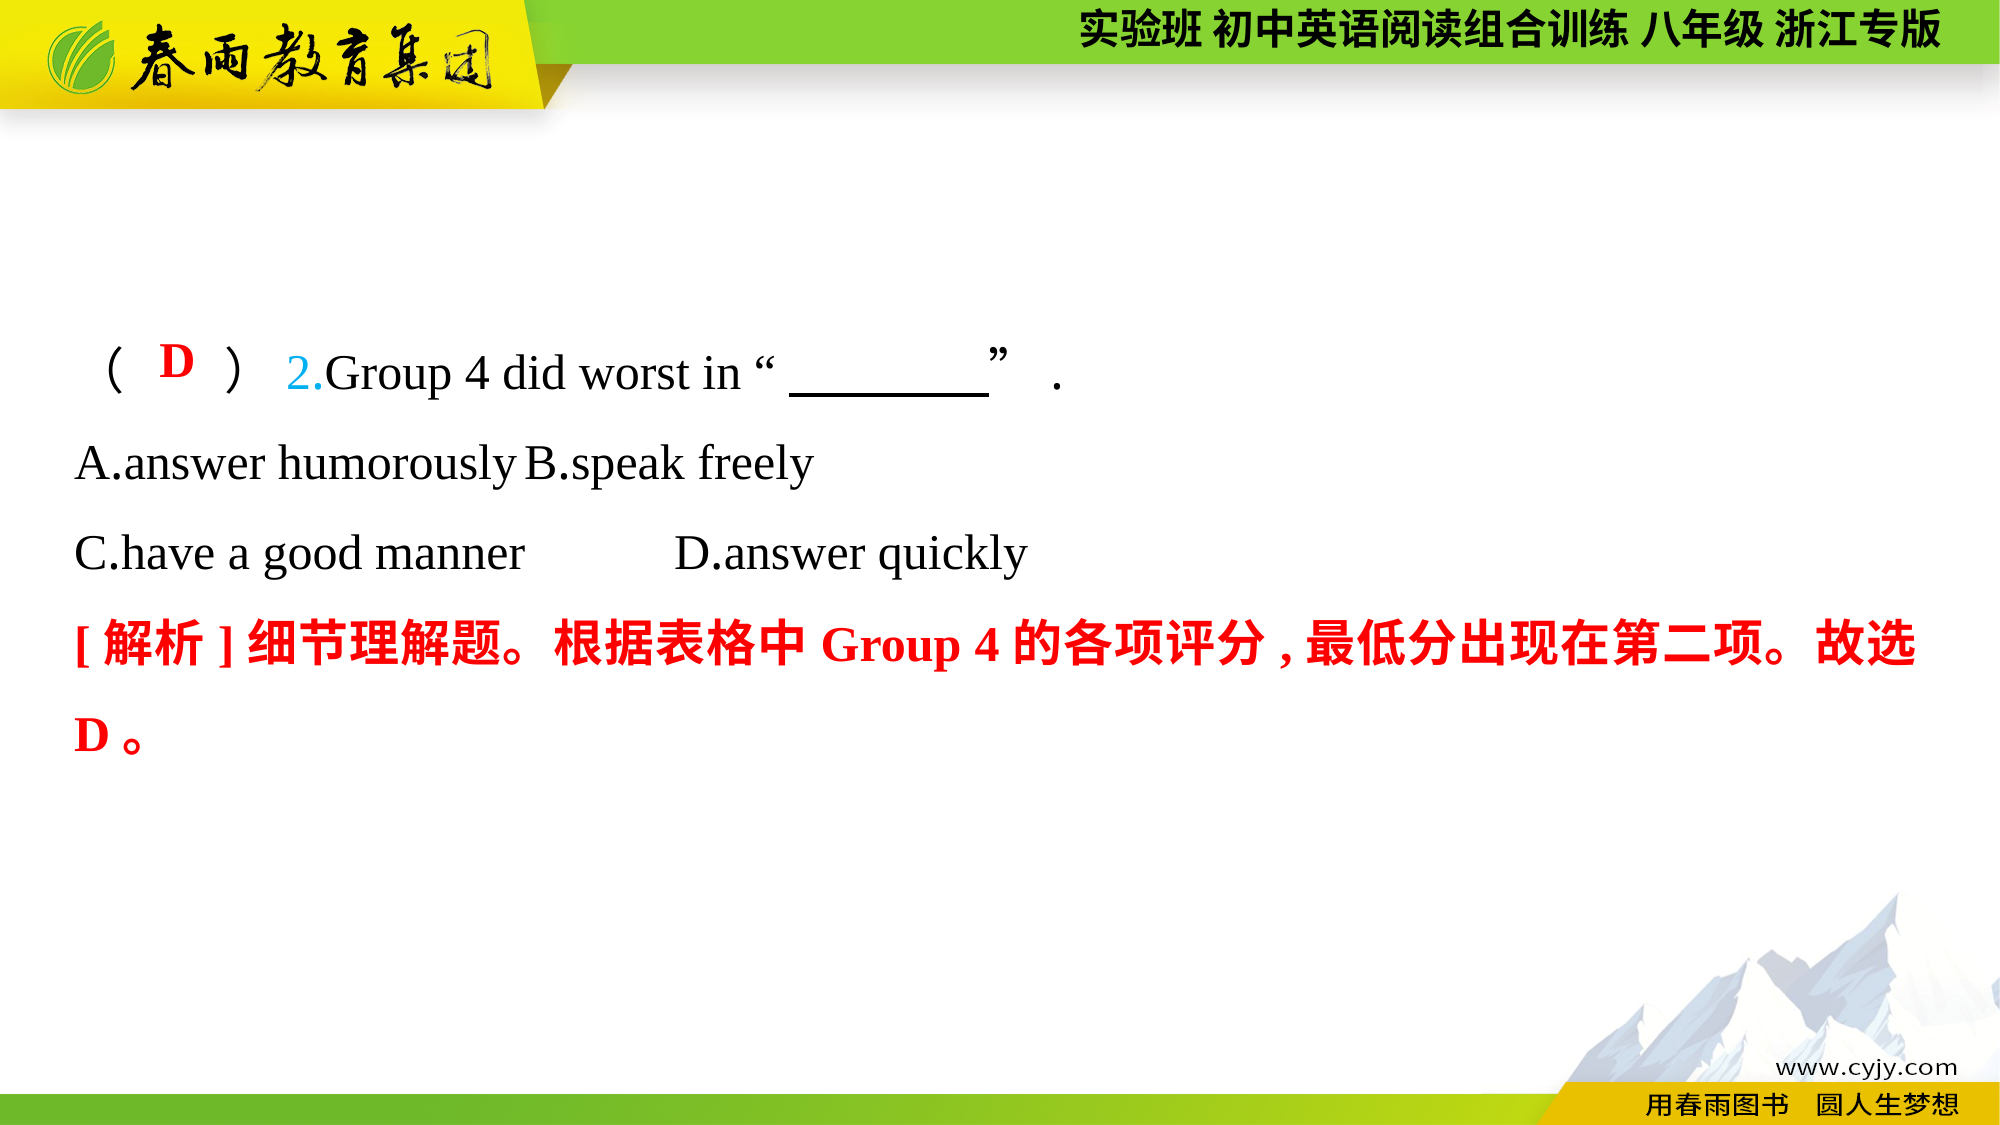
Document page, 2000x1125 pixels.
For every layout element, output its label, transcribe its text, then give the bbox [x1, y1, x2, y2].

picture [0, 0, 2000, 1125]
text_box D [144, 320, 211, 396]
text_box [解析]细节理解题。根据表格中Group 4的各项评分,最低分出现在第二项。故选D。 [59, 579, 1944, 770]
list （ ）2.Group 4 did worst in “ ”. A.answer humorously B.speak freely C.have a good manner D.answer quickly [59, 301, 1944, 579]
